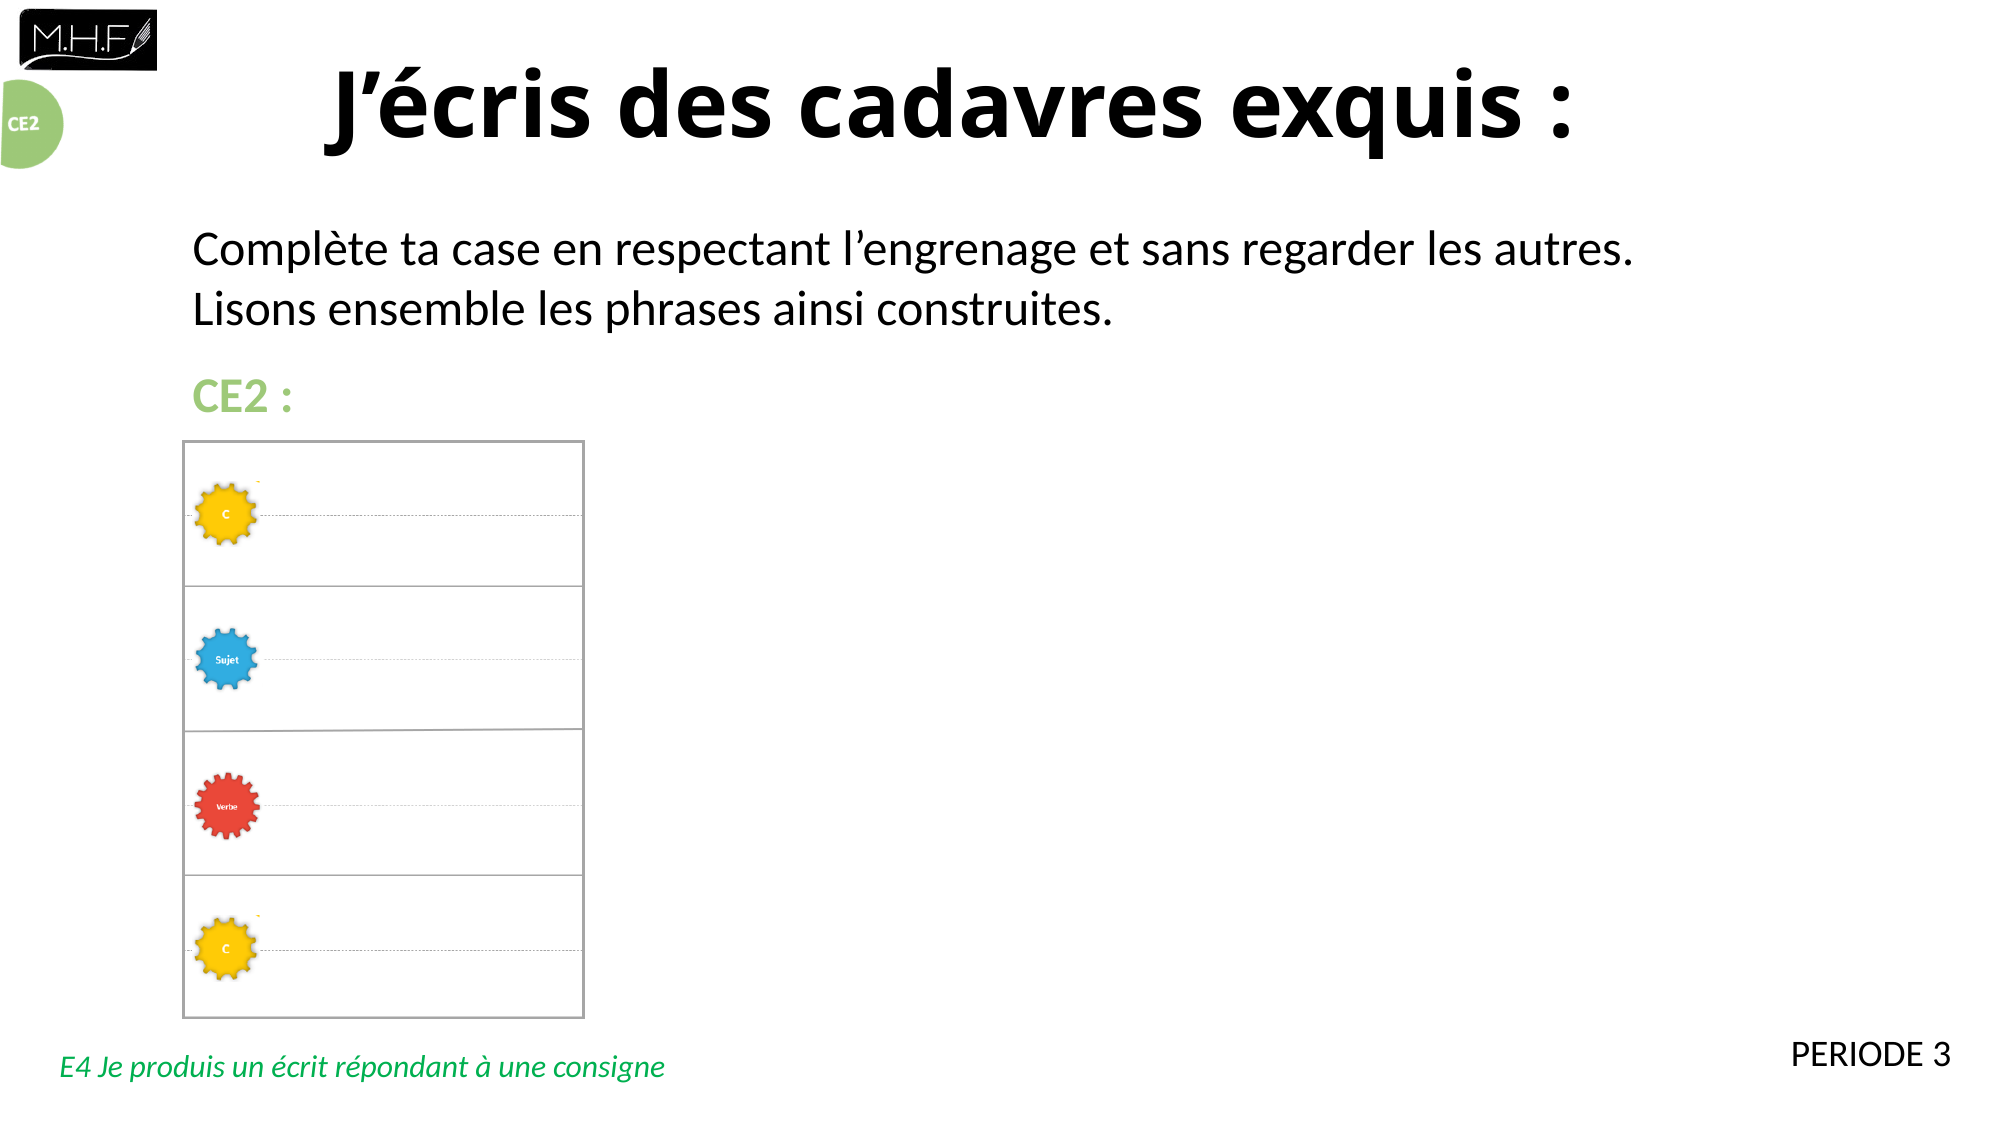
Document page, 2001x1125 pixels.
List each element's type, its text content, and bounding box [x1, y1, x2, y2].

text_box CE2 : [177, 351, 1074, 431]
picture [177, 435, 586, 1021]
picture [0, 7, 157, 207]
text_box PERIODE 3 [1362, 1021, 1967, 1082]
text_box E4 Je produis un écrit répondant à une consigne [44, 1038, 1346, 1092]
title J’écris des cadavres exquis : [316, 0, 1863, 218]
text_box Complète ta case en respectant l’engrenage et sans regarder les autres. Lisons ensemble les phrases ainsi construites. [177, 207, 1763, 343]
